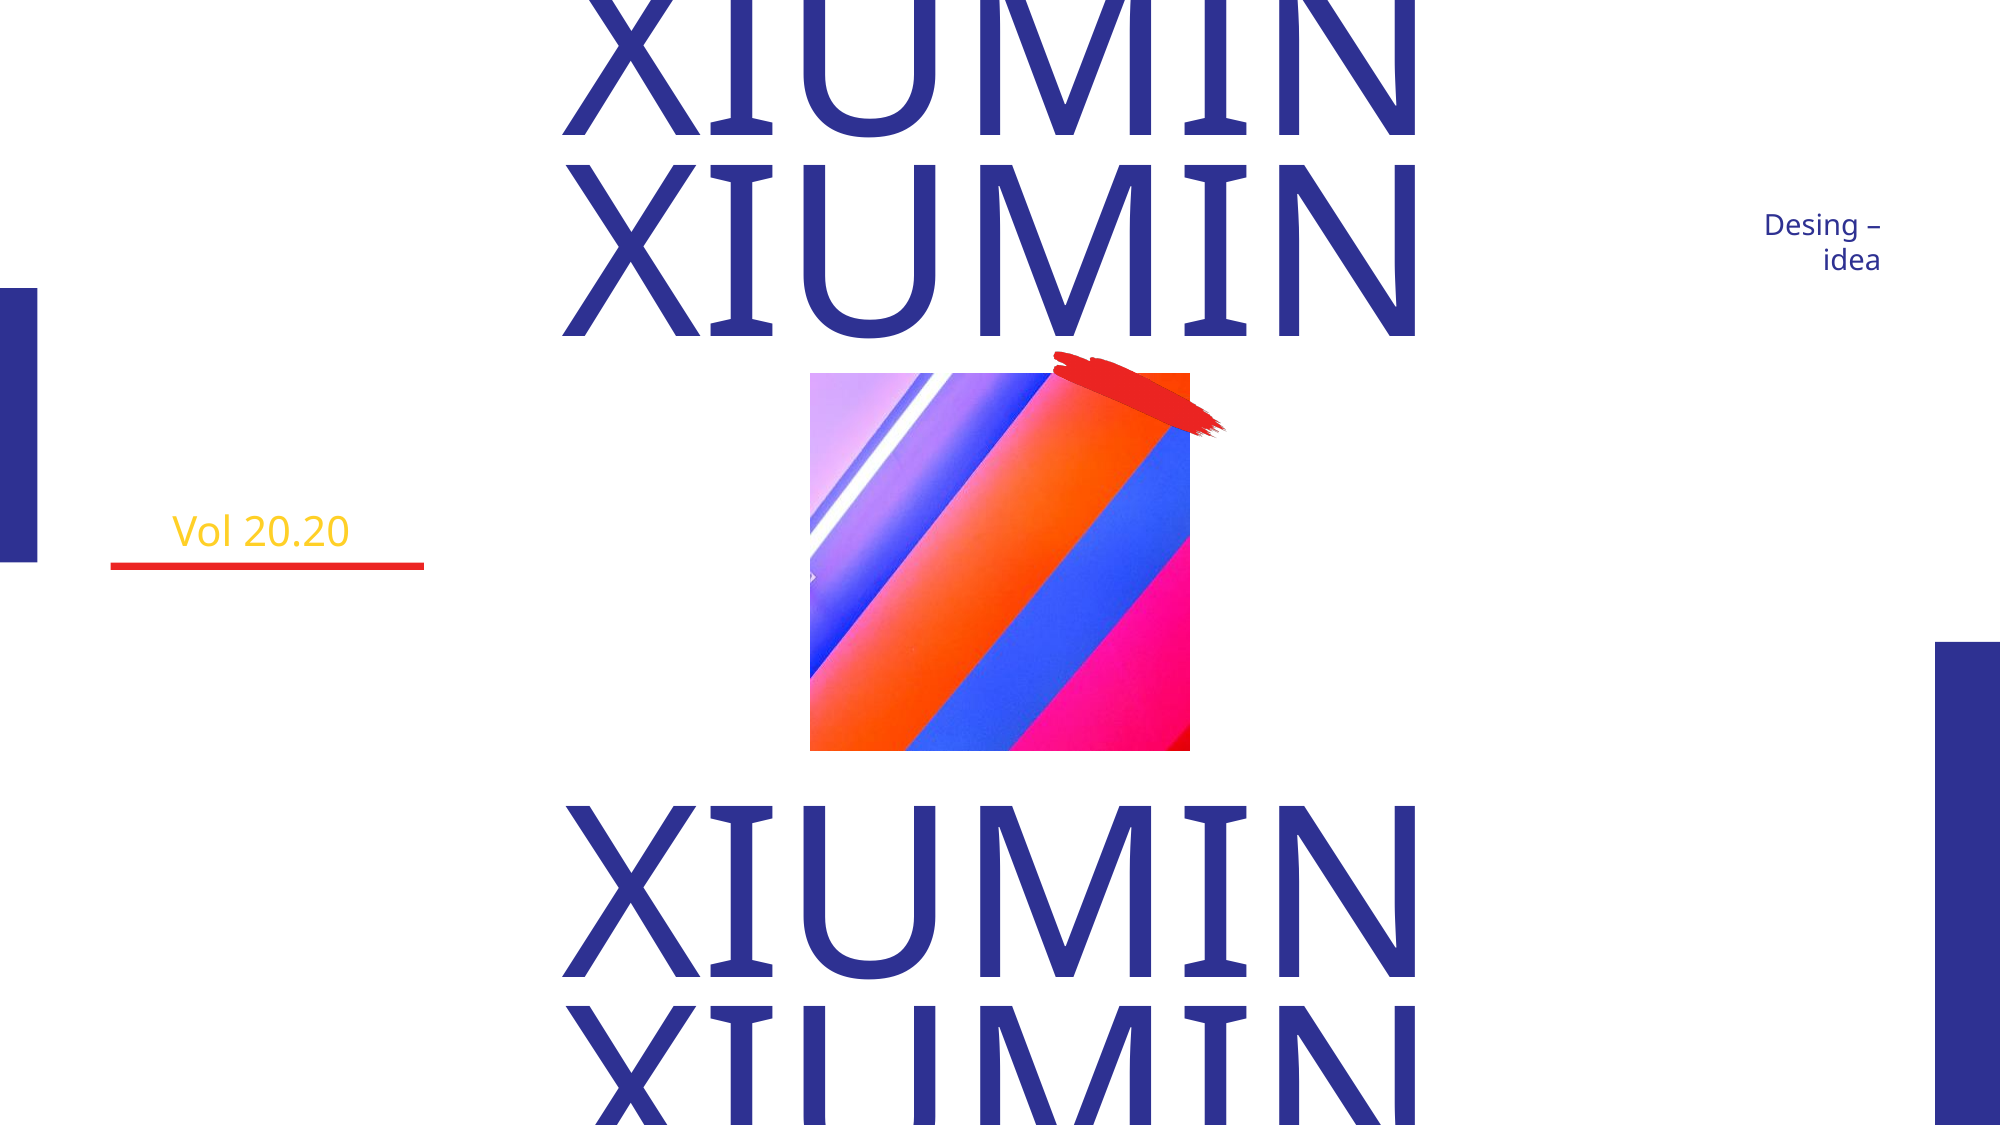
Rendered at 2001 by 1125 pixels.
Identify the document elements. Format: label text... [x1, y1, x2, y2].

text_box Vol 20.20 [157, 496, 366, 562]
text_box Desing – idea [1749, 198, 1897, 284]
text_box XIUMIN [546, 1033, 1454, 1125]
text_box XIUMIN [546, 89, 1454, 392]
text_box [0, 287, 38, 563]
text_box XIUMIN [546, 730, 1454, 1033]
text_box [1934, 641, 2000, 1125]
picture [809, 338, 1235, 751]
text_box XIUMIN [546, 0, 1454, 89]
text_box [110, 561, 425, 571]
